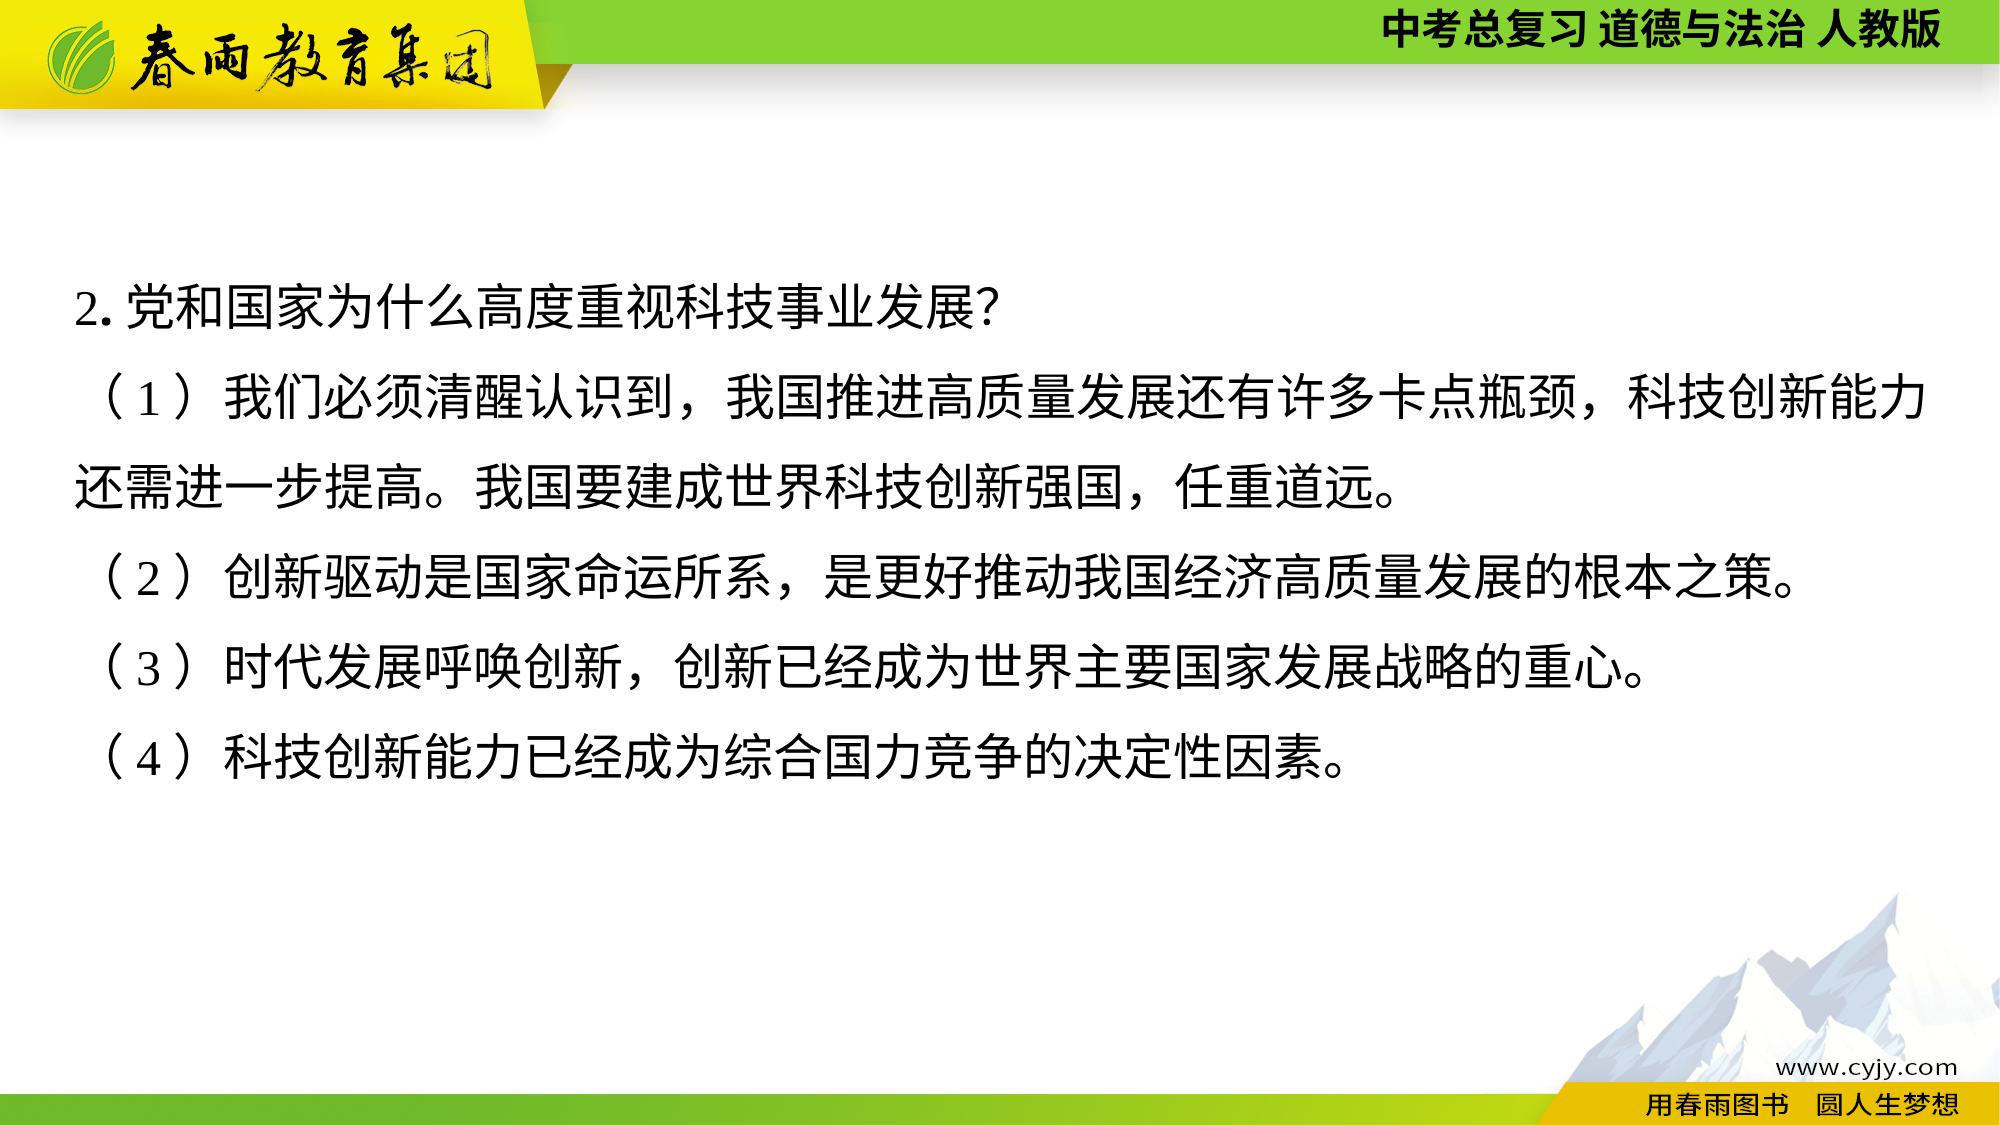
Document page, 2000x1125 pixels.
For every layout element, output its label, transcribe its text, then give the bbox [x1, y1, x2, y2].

picture [0, 0, 2000, 1125]
list 2.党和国家为什么高度重视科技事业发展？ （1）我们必须清醒认识到，我国推进高质量发展还有许多卡点瓶颈，科技创新能力还需进一步提高。我国要建成世界科技创新强国，任重道远。 （2）创新驱动是国家命运所系，是更好推动我国经济高质量发展的根本之策。 （3）时代发展呼唤创新，创新已经成为世界主要国家发展战略的重心。 （4）科技创新能力已经成为综合国力竞争的决定性因素。 [59, 237, 1944, 787]
